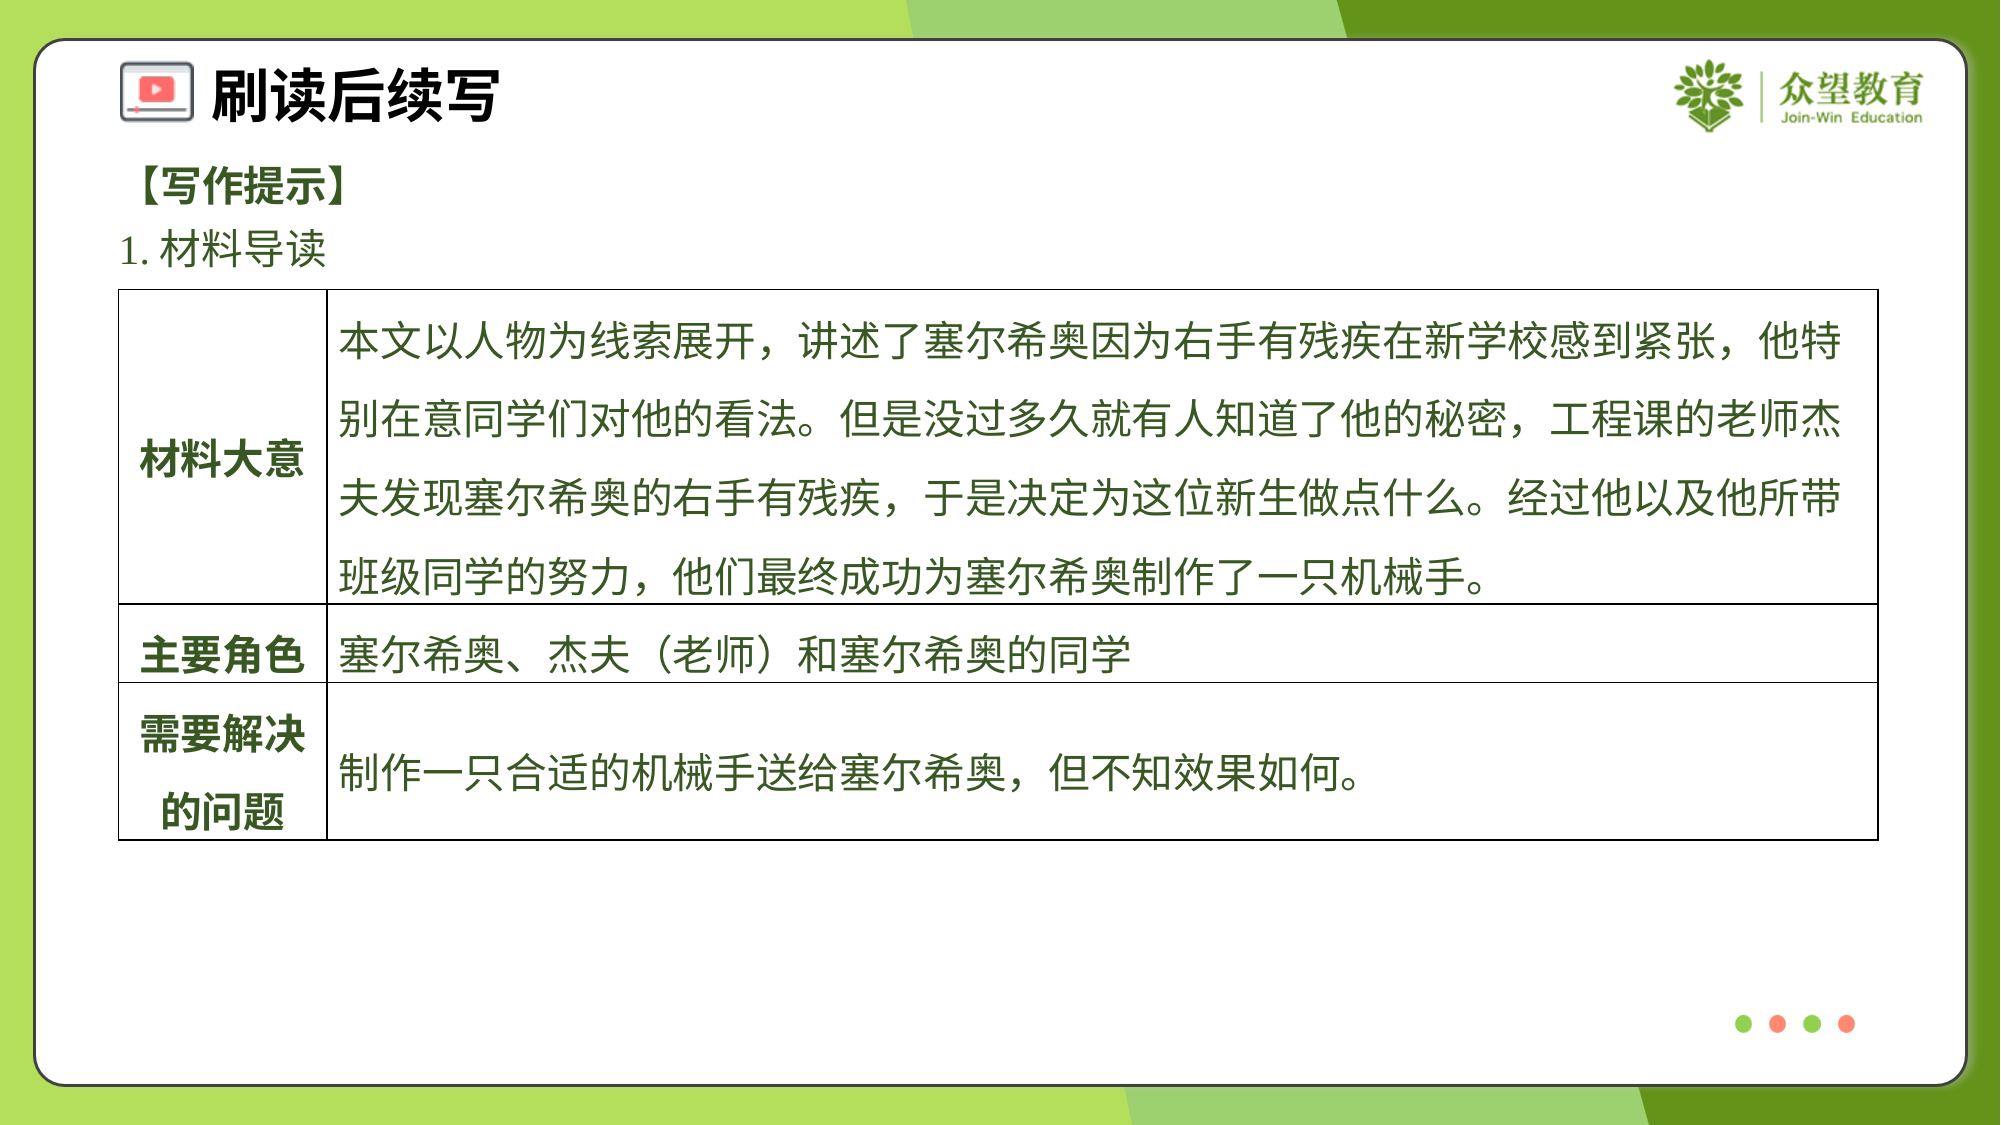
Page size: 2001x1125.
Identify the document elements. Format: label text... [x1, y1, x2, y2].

table_cell 需要解决的问题 [119, 683, 326, 839]
text_box 【写作提示】 1.材料导读 [118, 147, 1883, 268]
table_cell 塞尔希奥、杰夫（老师）和塞尔希奥的同学 [328, 605, 1877, 682]
table_header 材料大意 [119, 290, 326, 603]
table_header 本文以人物为线索展开，讲述了塞尔希奥因为右手有残疾在新学校感到紧张，他特别在意同学们对他的看法。但是没过多久就有人知道了他的秘密，工程课的老师杰夫发现塞尔希奥的右手有残疾，于是决定为这位新生做点什么。经过他以及他所带班级同学的努力，他们最终成功为塞尔希奥制作了一只机械手。 [328, 290, 1877, 603]
table_cell 制作一只合适的机械手送给塞尔希奥，但不知效果如何。 [328, 683, 1877, 839]
table_cell 主要角色 [119, 605, 326, 682]
picture [0, 0, 2000, 1125]
